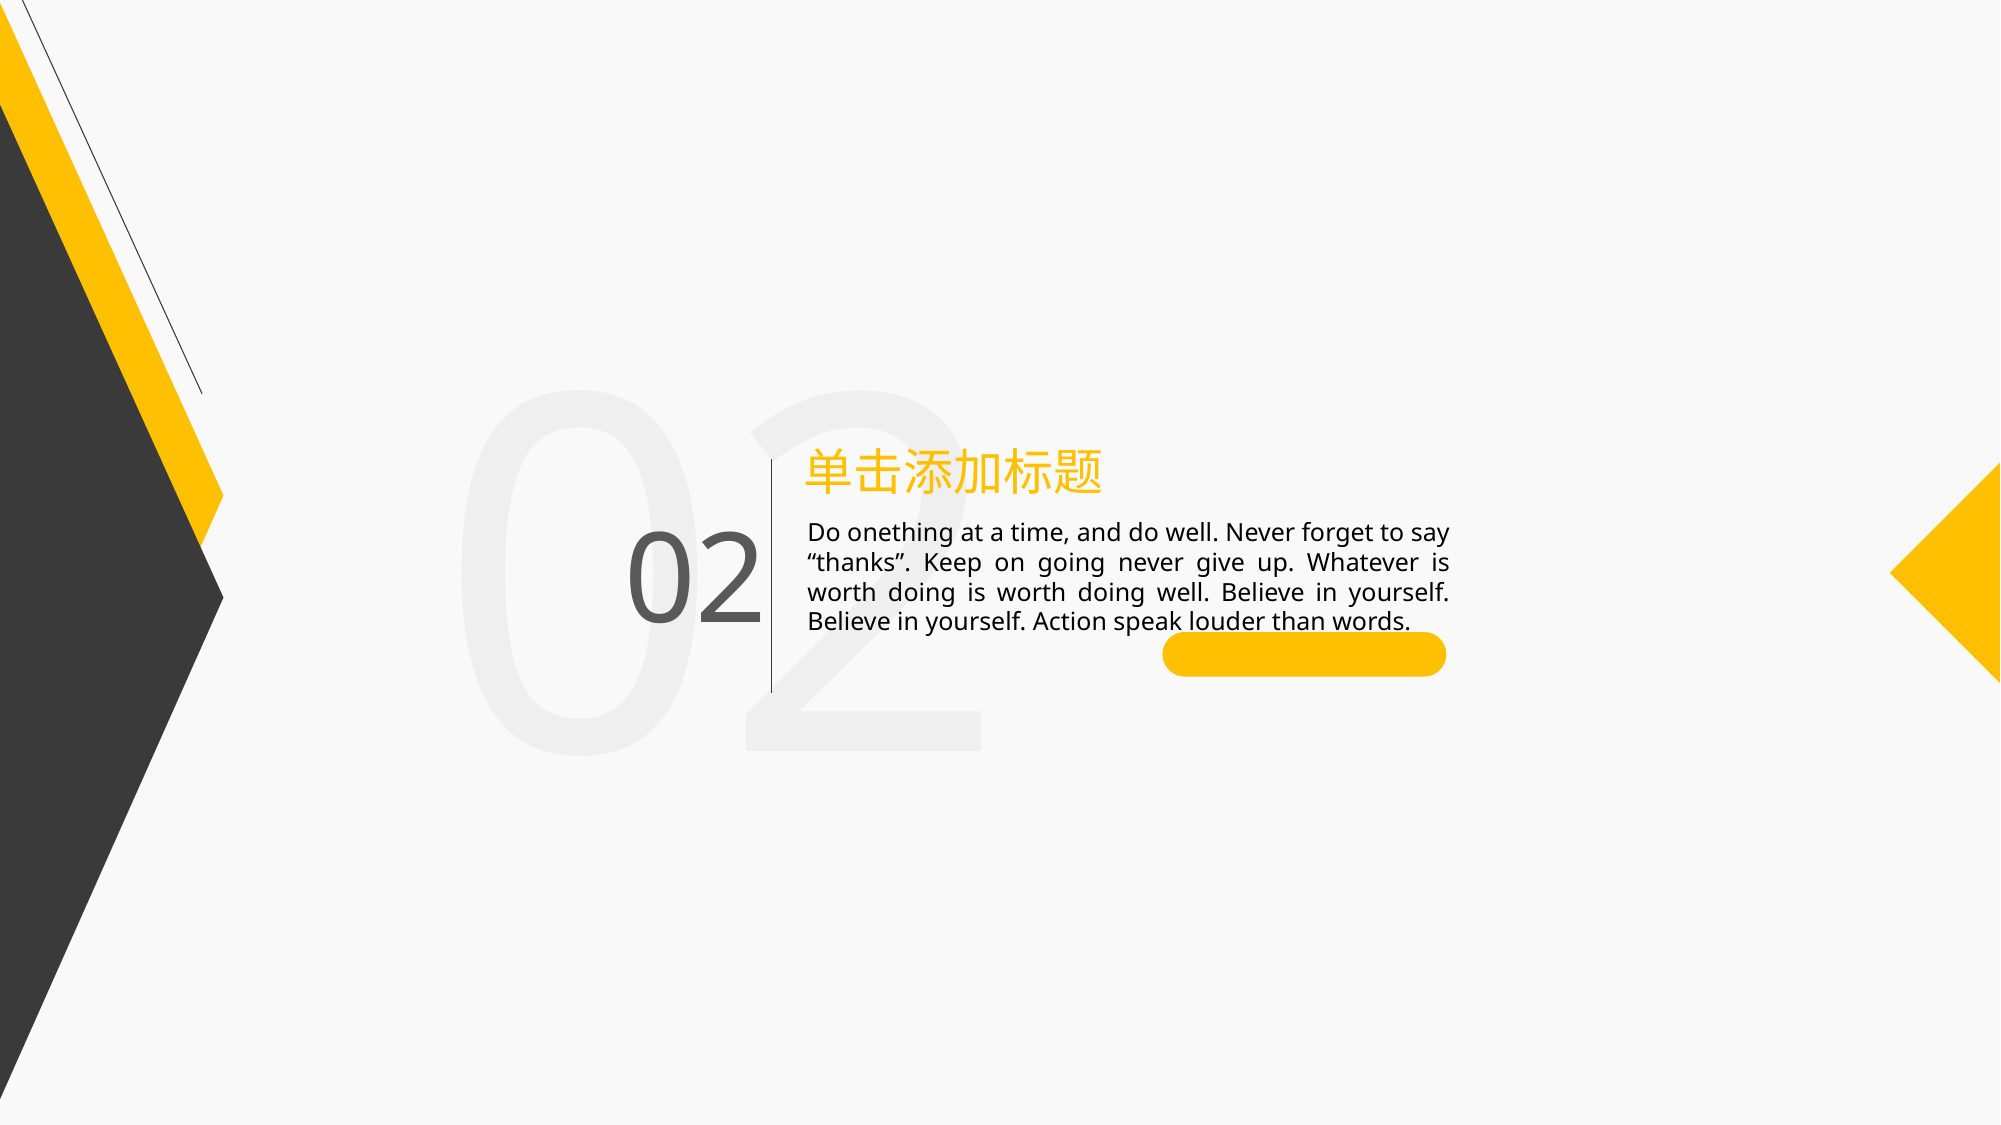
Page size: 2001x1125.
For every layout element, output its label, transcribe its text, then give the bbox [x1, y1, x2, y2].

text_box 02 [609, 490, 771, 656]
text_box 02 [422, 245, 1188, 859]
text_box [0, 286, 225, 1102]
text_box [1888, 461, 2000, 685]
text_box [1161, 630, 1448, 678]
text_box 02 [772, 490, 782, 656]
text_box Do onething at a time, and do well. Never forget to say “thanks”. Keep on going never give up. Whatever is worth doing is worth doing well. Believe in yourself. Believe in yourself. Action speak louder than words. [792, 508, 1466, 644]
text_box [0, 104, 310, 286]
text_box [84, 286, 225, 547]
text_box [0, 0, 48, 104]
text_box 单击添加标题 [788, 432, 1118, 508]
